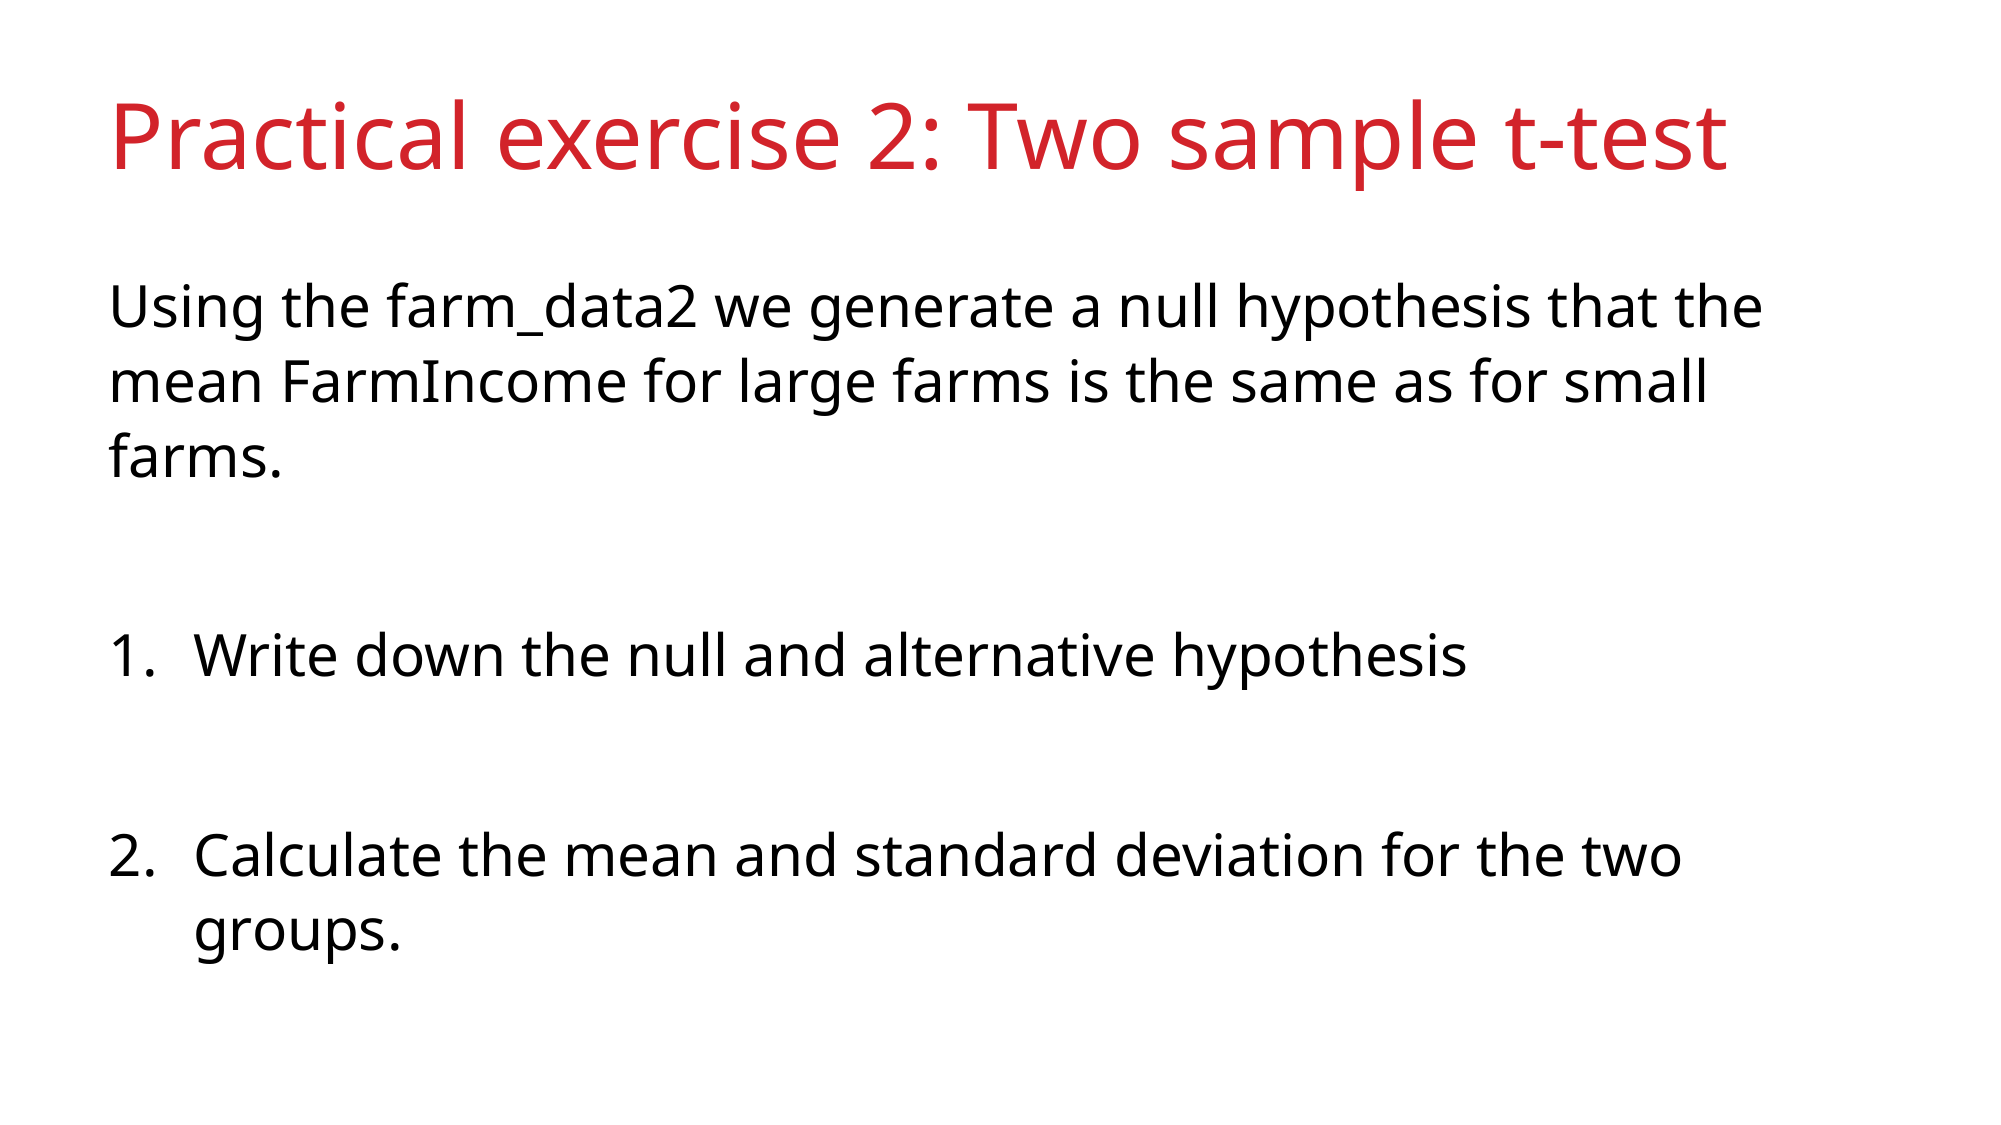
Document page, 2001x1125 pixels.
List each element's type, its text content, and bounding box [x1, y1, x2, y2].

list Using the farm_data2 we generate a null hypothesis that the mean FarmIncome for large farms is the same as for small farms. Write down the null and alternative hypothesis Calculate the mean and standard deviation for the two groups. [93, 258, 1863, 1050]
title Practical exercise 2: Two sample t-test [93, 22, 1863, 258]
